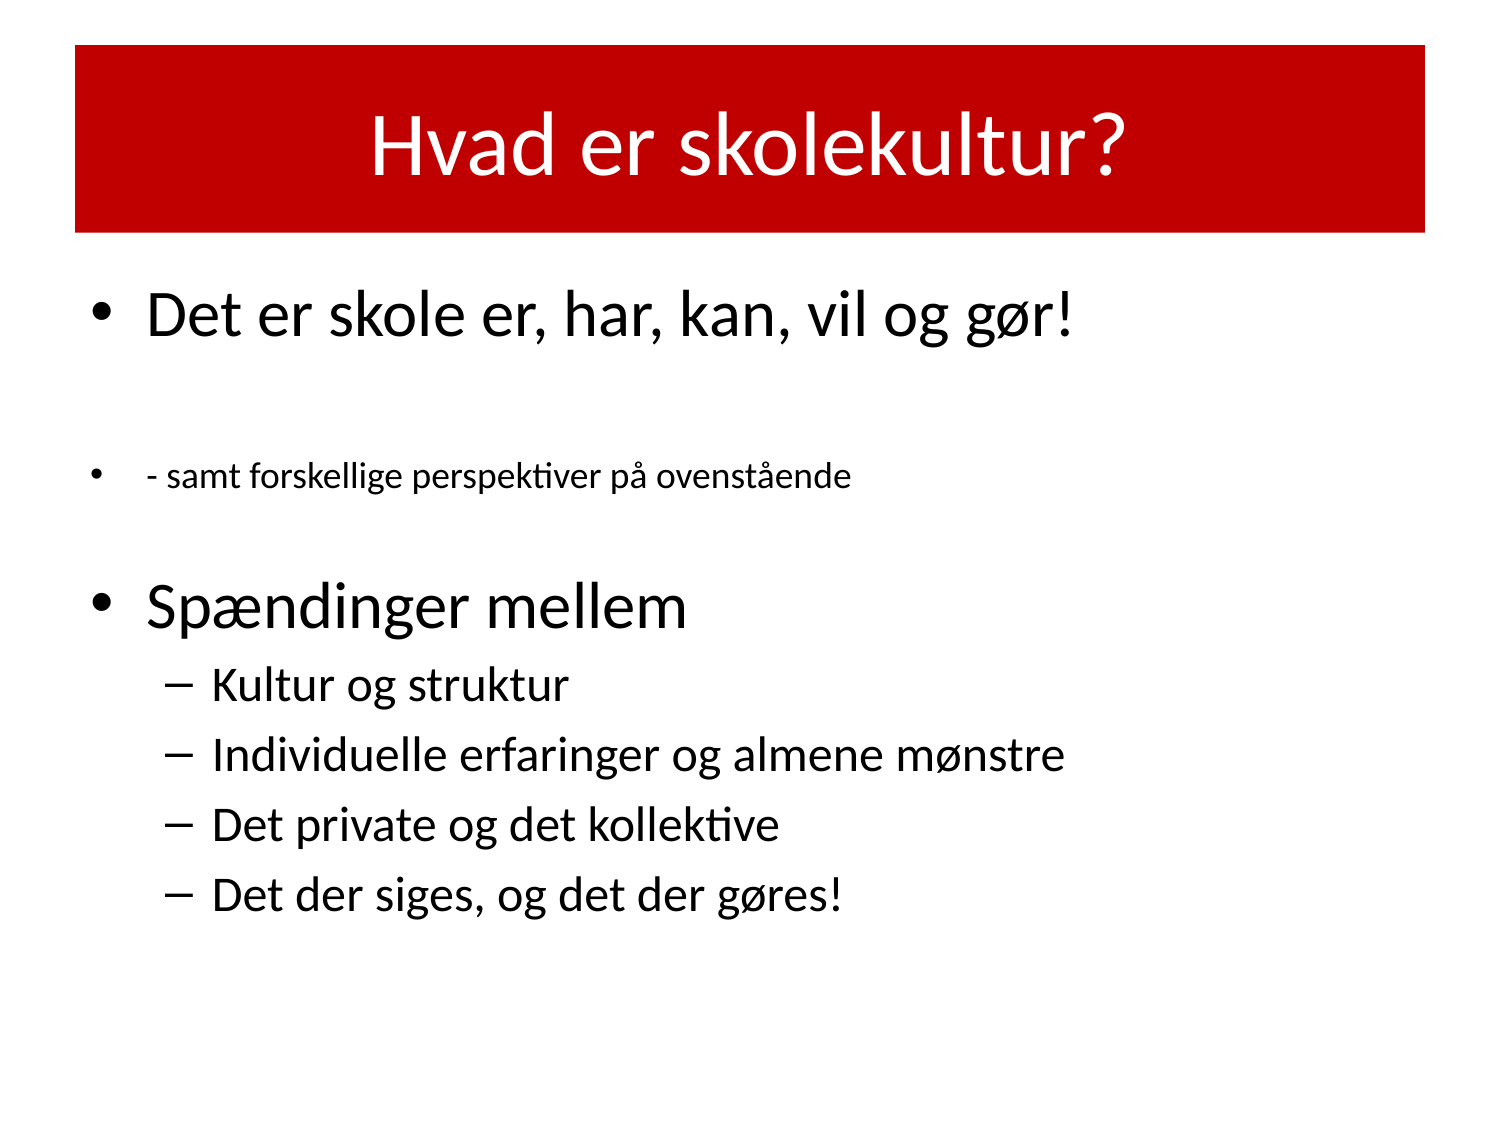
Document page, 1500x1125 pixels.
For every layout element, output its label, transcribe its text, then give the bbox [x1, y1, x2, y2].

list Det er skole er, har, kan, vil og gør! - samt forskellige perspektiver på ovenstående Spændinger mellem Kultur og struktur Individuelle erfaringer og almene mønstre Det private og det kollektive Det der siges, og det der gøres! [75, 262, 1425, 1005]
title Hvad er skolekultur? [75, 45, 1425, 233]
